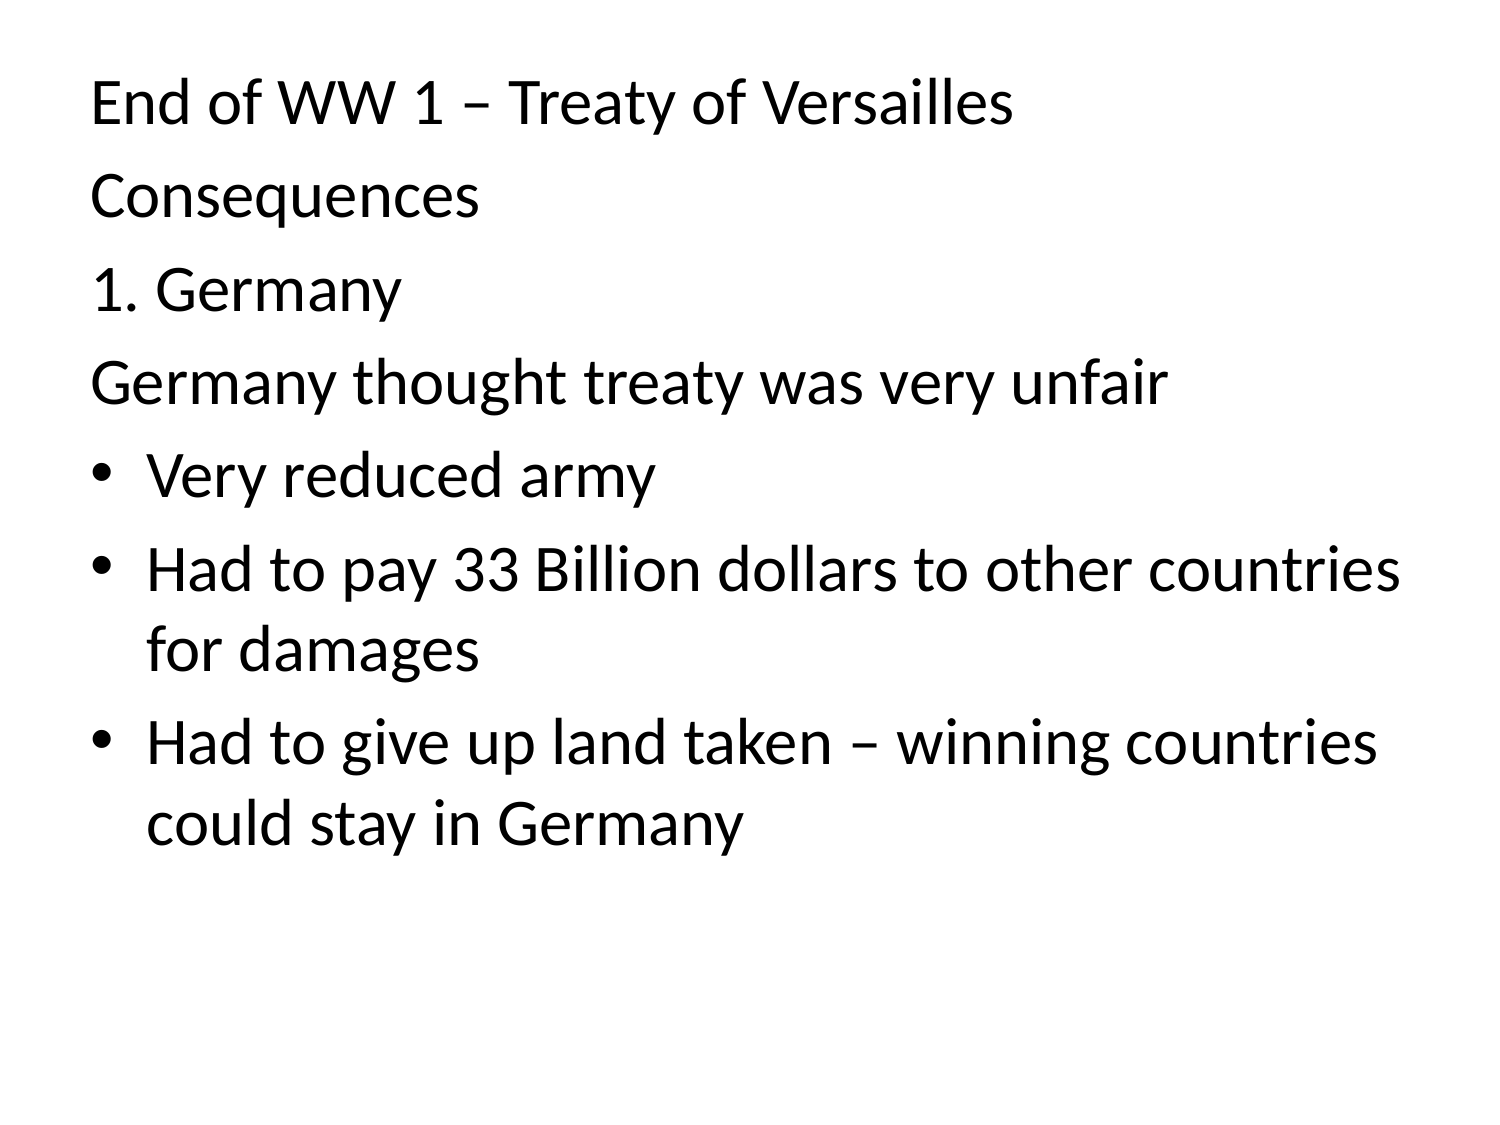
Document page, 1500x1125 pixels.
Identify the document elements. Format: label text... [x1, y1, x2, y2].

list End of WW 1 – Treaty of Versailles Consequences 1. Germany Germany thought treaty was very unfair Very reduced army Had to pay 33 Billion dollars to other countries for damages Had to give up land taken – winning countries could stay in Germany [75, 50, 1425, 1005]
